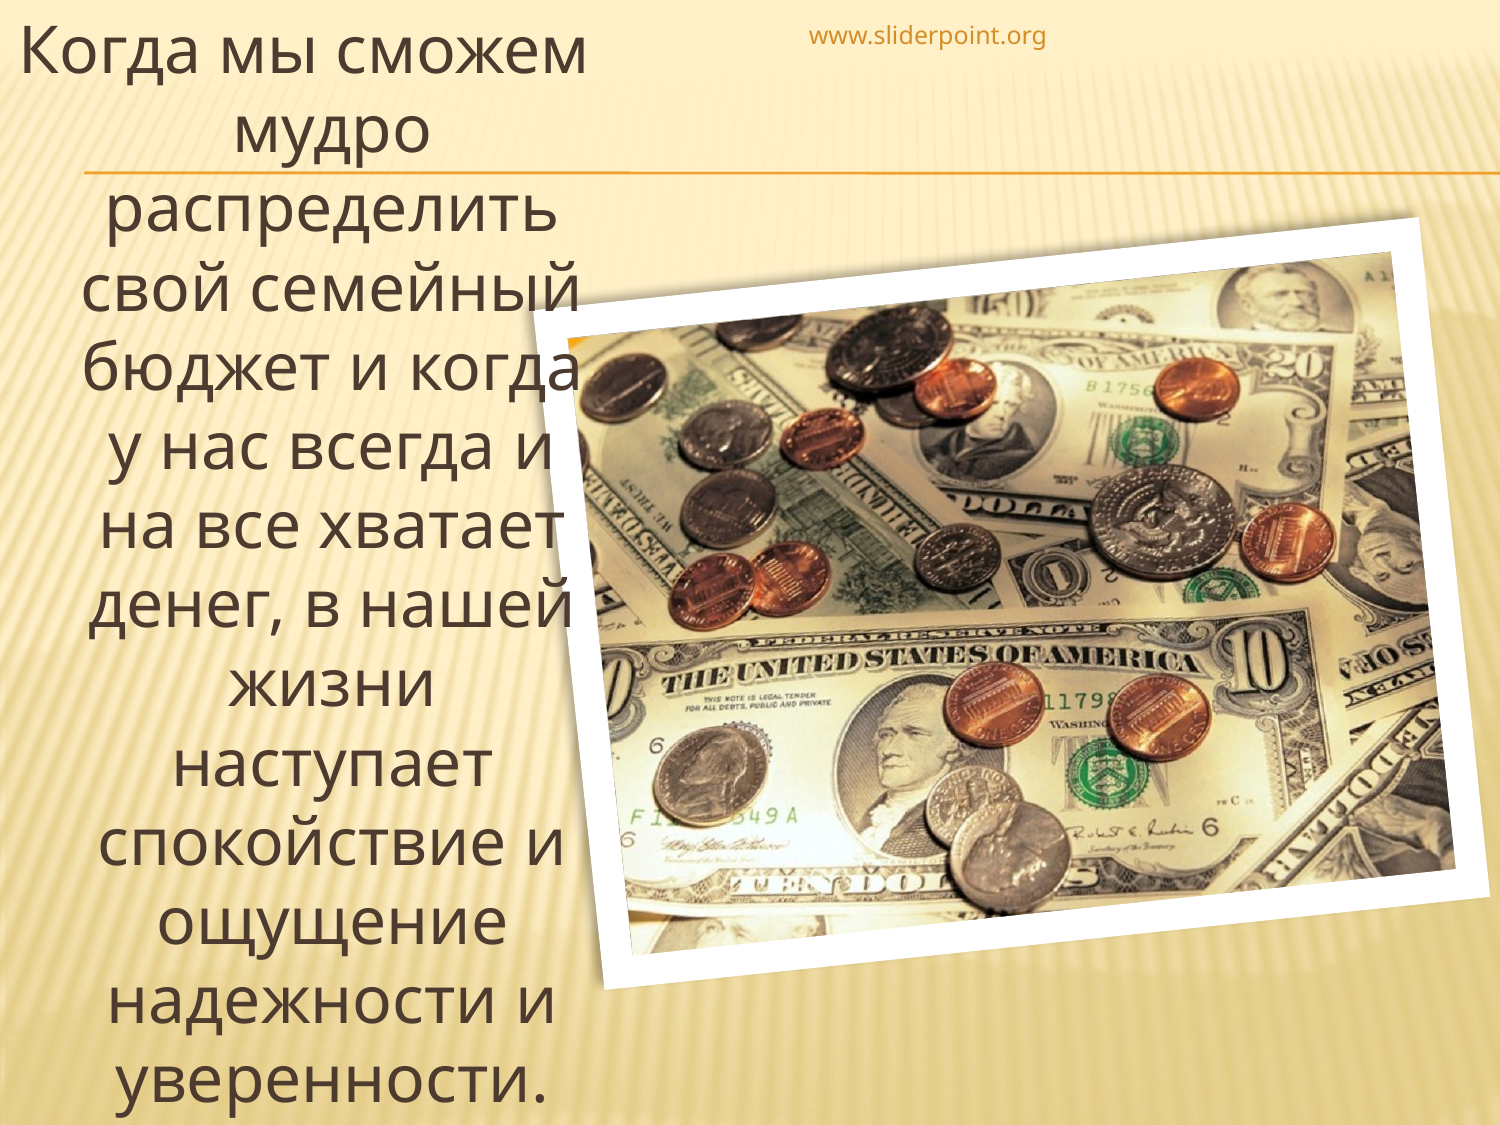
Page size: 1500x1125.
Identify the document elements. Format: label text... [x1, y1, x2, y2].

picture [630, 924, 923, 955]
picture [1428, 613, 1455, 871]
list Когда мы сможем мудро распределить свой семейный бюджет и когда у нас всегда и на все хватает денег, в нашей жизни наступает спокойствие и ощущение надежности и уверенности. [0, 0, 610, 1125]
footer www.sliderpoint.org [587, 12, 1063, 60]
picture [597, 253, 1427, 915]
